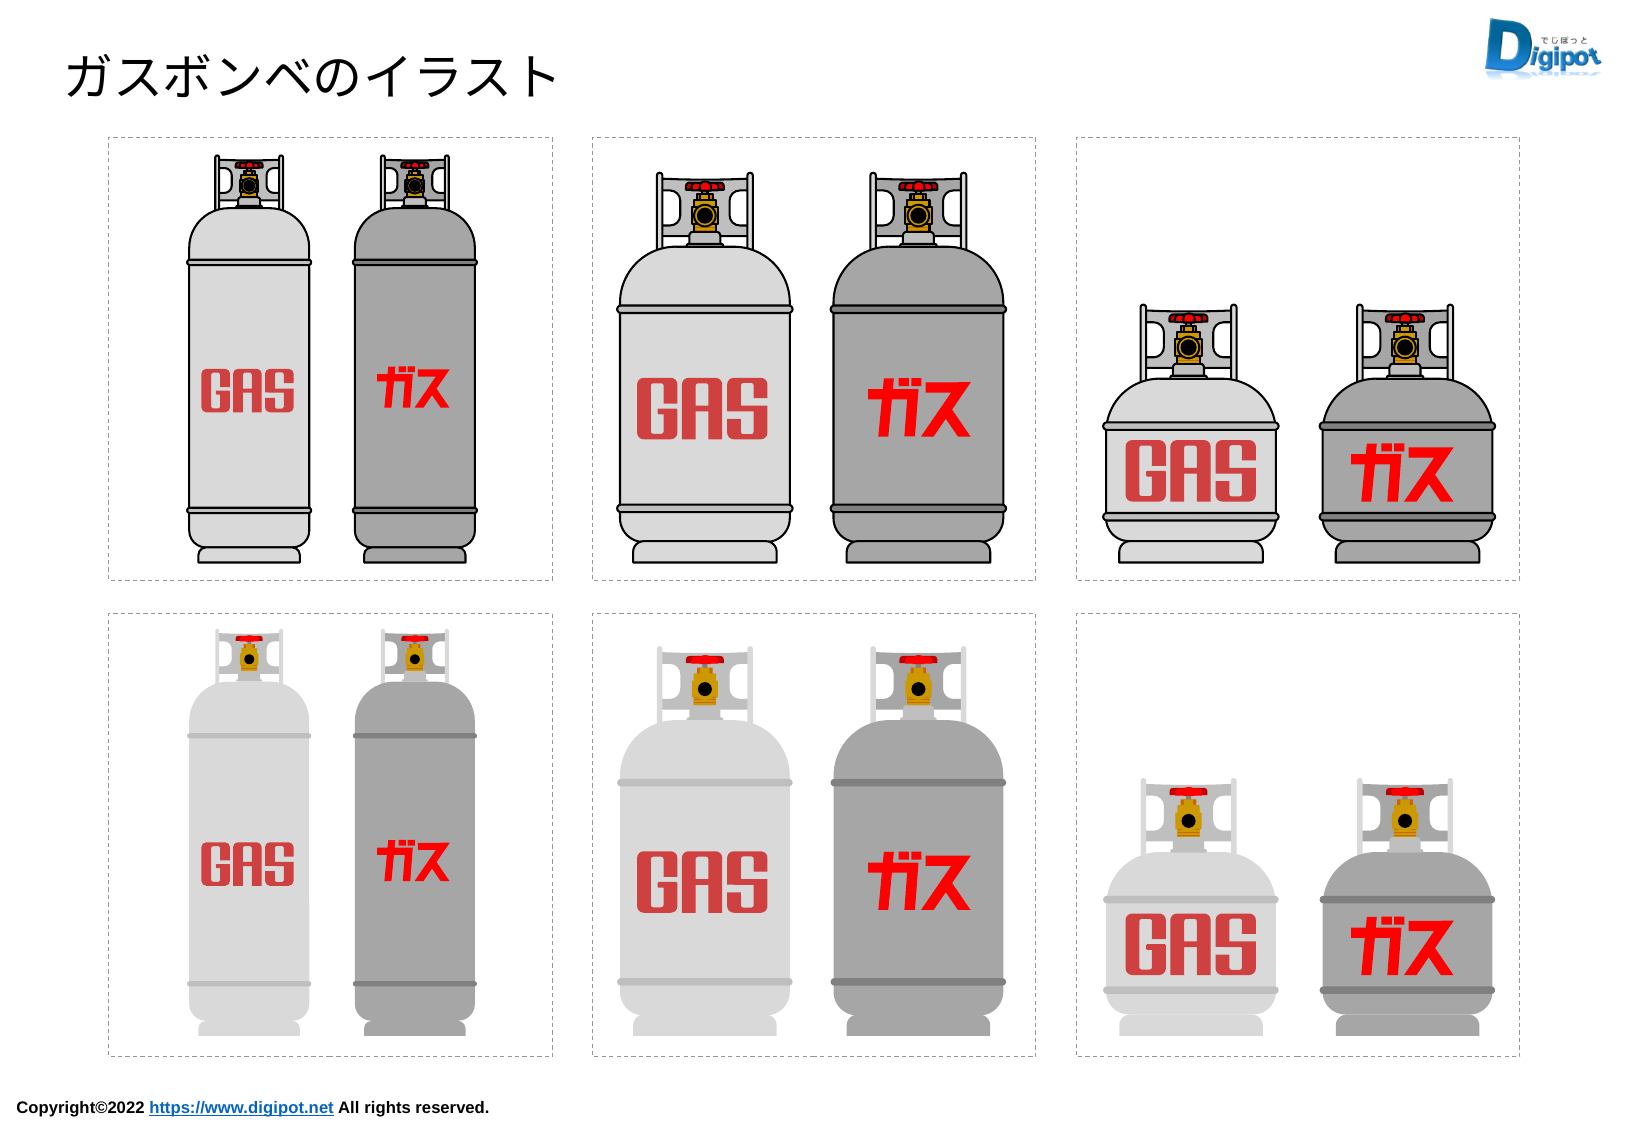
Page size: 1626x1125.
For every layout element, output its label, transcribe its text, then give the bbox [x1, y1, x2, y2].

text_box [352, 628, 477, 1036]
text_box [830, 646, 1007, 1036]
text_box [187, 628, 312, 1036]
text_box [1103, 304, 1279, 563]
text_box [352, 155, 477, 563]
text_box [830, 172, 1007, 563]
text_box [1319, 778, 1496, 1036]
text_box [187, 155, 312, 563]
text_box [617, 172, 793, 563]
text_box ガスボンベのイラスト [48, 38, 578, 113]
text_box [1103, 778, 1279, 1036]
picture [1485, 18, 1602, 82]
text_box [617, 646, 793, 1036]
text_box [1319, 304, 1496, 563]
